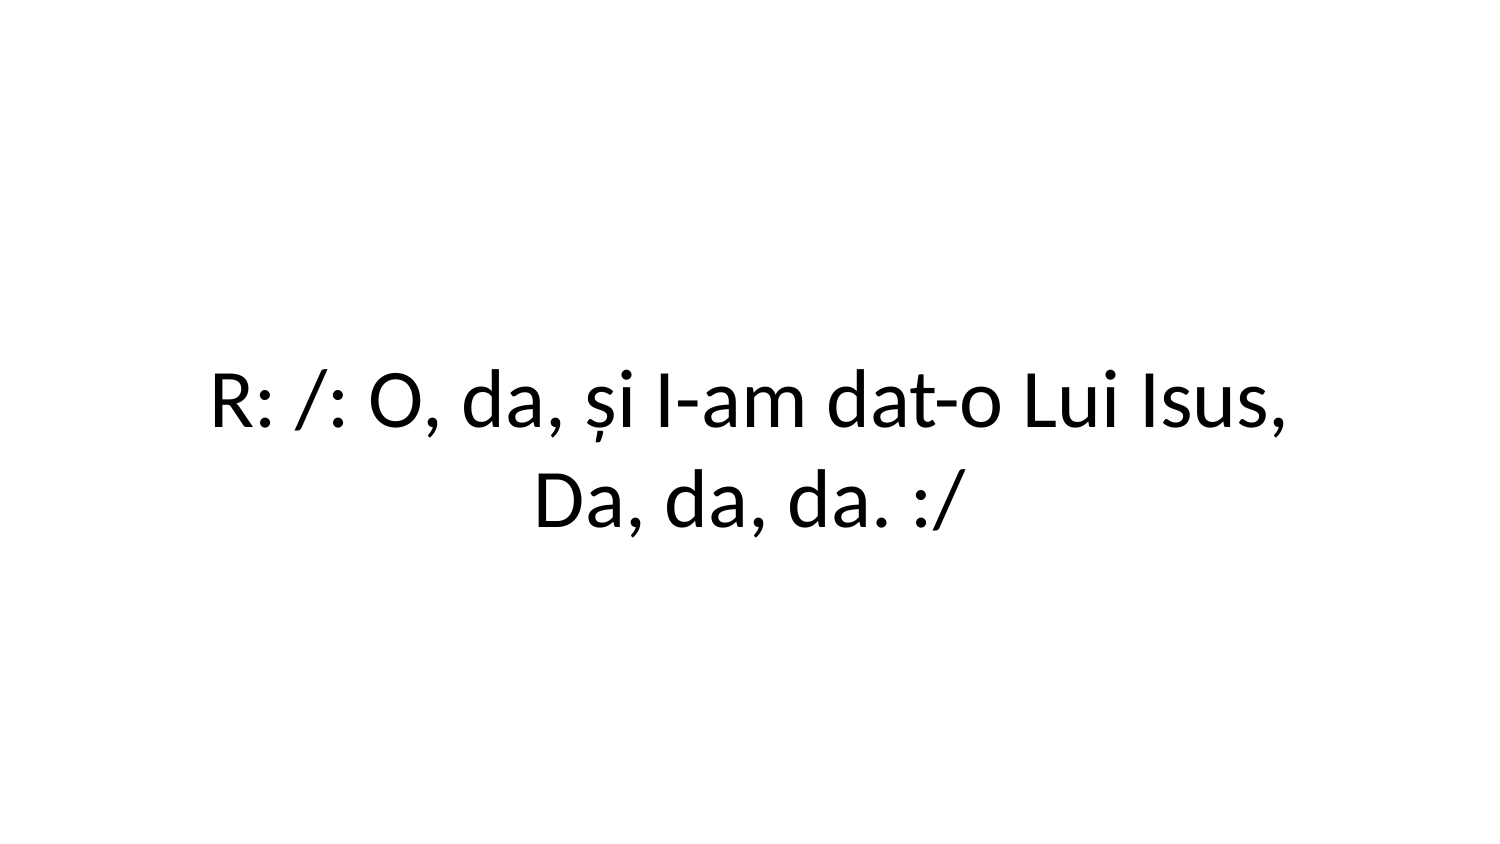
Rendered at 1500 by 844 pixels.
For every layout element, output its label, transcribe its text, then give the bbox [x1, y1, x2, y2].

text_box R: /: O, da, și I-am dat-o Lui Isus, Da, da, da. :/ [194, 292, 1306, 552]
